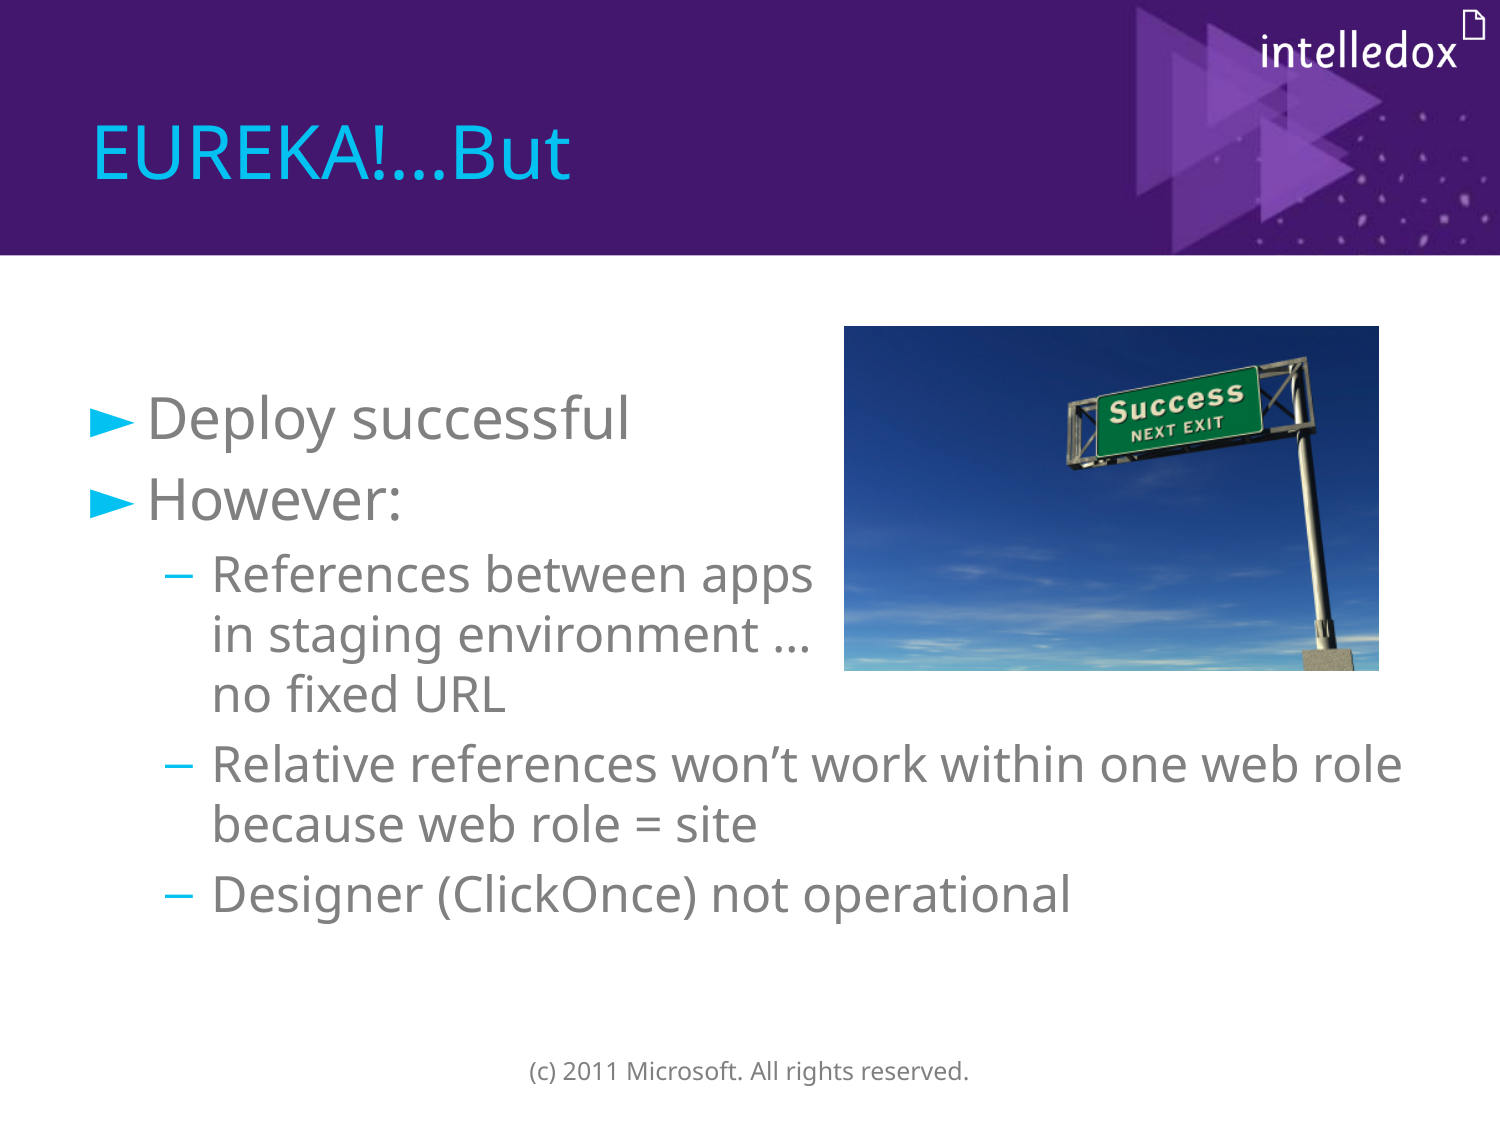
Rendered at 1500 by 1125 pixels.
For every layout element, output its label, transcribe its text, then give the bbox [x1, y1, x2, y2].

title EUREKA!...But [75, 56, 1425, 244]
picture [844, 326, 1380, 672]
picture [0, 0, 1500, 255]
footer (c) 2011 Microsoft. All rights reserved. [512, 1042, 988, 1103]
list Deploy successful However: References between apps in staging environment … no fixed URL Relative references won’t work within one web role because web role = site Designer (ClickOnce) not operational [75, 373, 1425, 1005]
